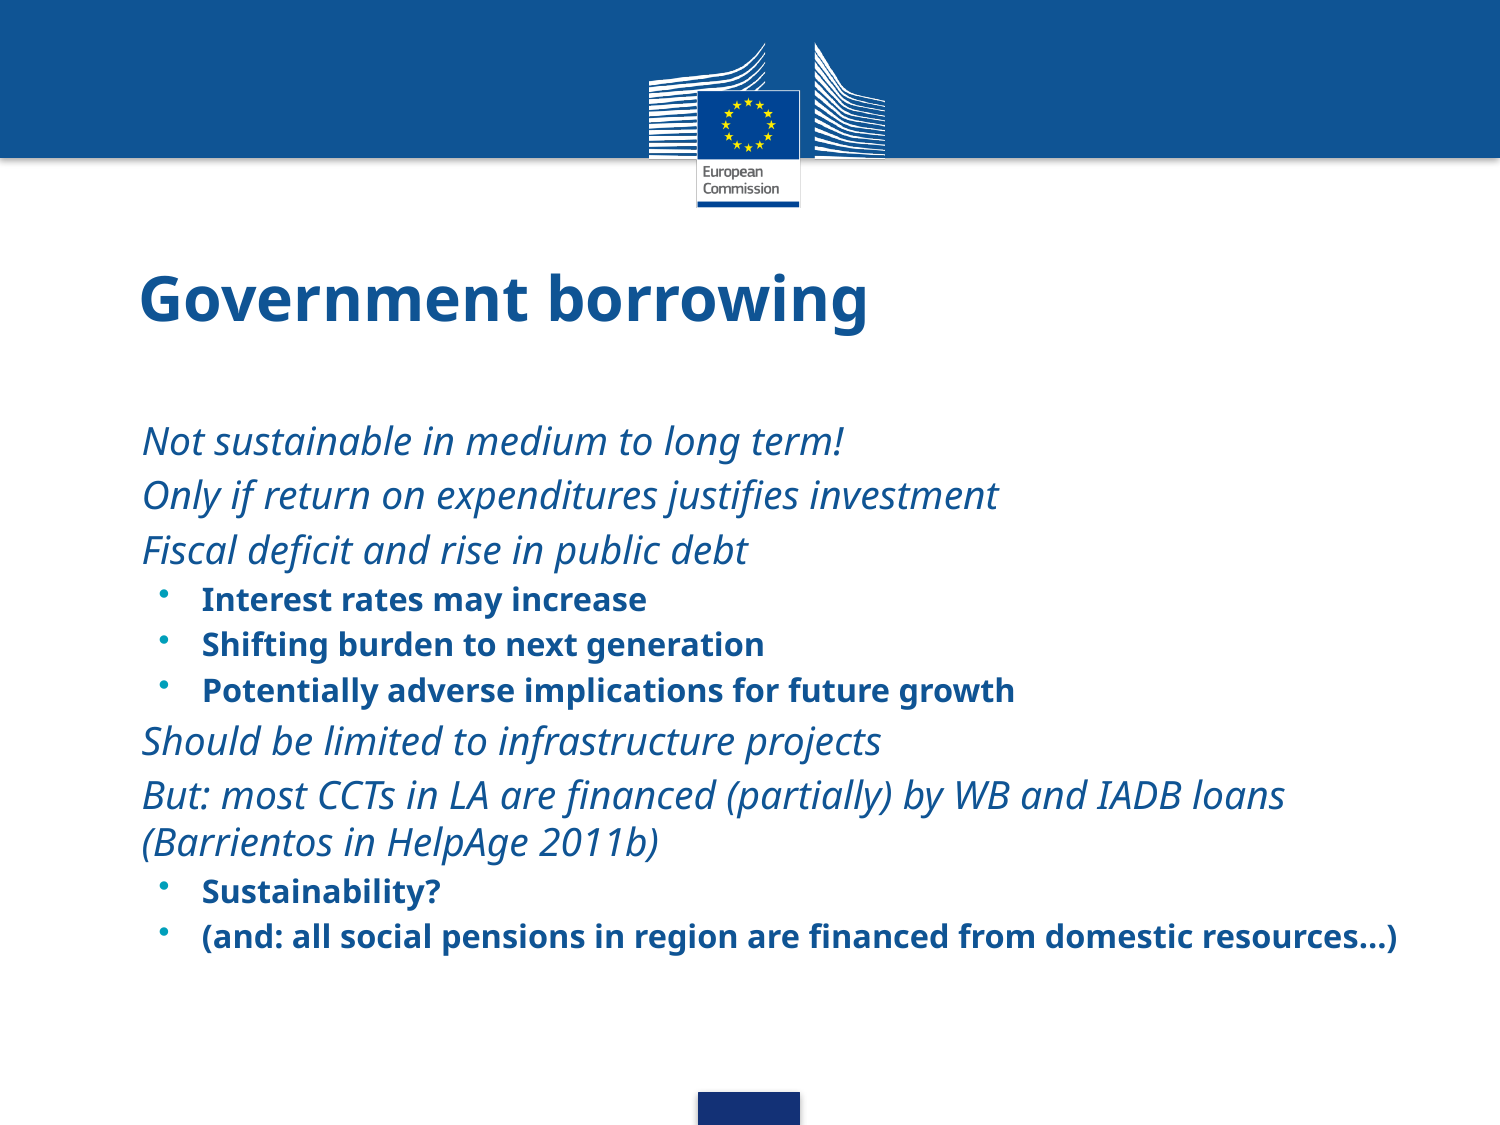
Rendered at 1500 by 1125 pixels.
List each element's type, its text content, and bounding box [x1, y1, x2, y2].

title Government borrowing [64, 219, 1415, 374]
picture [649, 42, 885, 208]
list Not sustainable in medium to long term! Only if return on expenditures justifies investment Fiscal deficit and rise in public debt Interest rates may increase Shifting burden to next generation Potentially adverse implications for future growth Should be limited to infrastructure projects But: most CCTs in LA are financed (partially) by WB and IADB loans (Barrientos in HelpAge 2011b) Sustainability? (and: all social pensions in region are financed from domestic resources…) [75, 408, 1425, 988]
